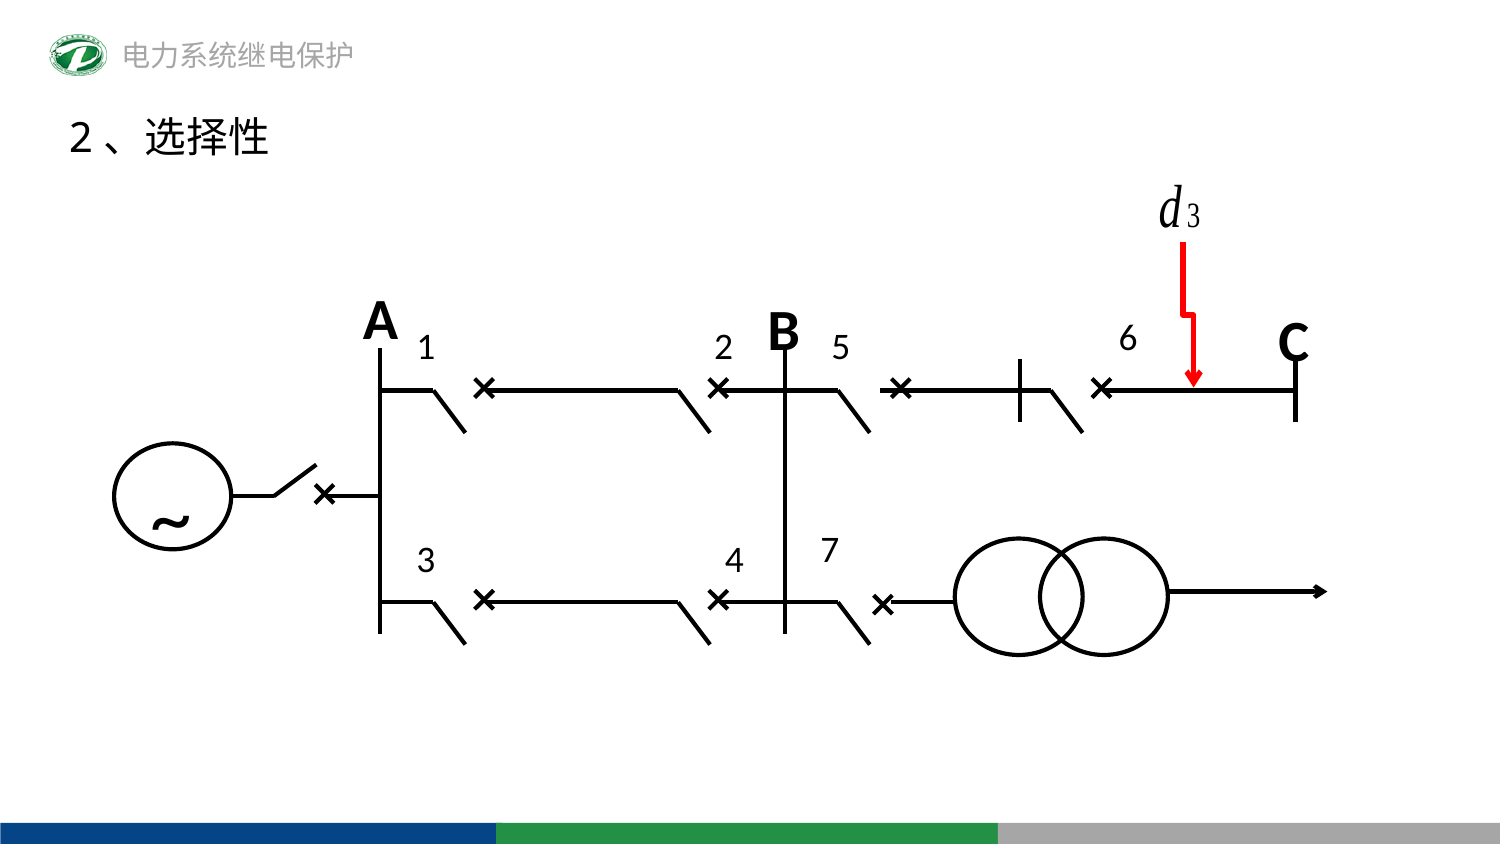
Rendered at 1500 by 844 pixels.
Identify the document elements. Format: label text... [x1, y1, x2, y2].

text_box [704, 374, 732, 402]
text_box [704, 586, 732, 614]
text_box 4 [710, 528, 764, 588]
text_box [887, 374, 915, 389]
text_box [832, 607, 876, 640]
text_box 7 [805, 517, 859, 578]
text_box A [348, 274, 413, 359]
text_box B [752, 284, 817, 370]
text_box 3 [401, 528, 455, 588]
text_box 2 [699, 315, 753, 375]
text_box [672, 395, 716, 428]
text_box 6 [1103, 305, 1157, 366]
picture [41, 19, 118, 91]
text_box 1 [401, 315, 455, 375]
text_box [1117, 296, 1260, 333]
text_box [428, 607, 471, 640]
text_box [427, 395, 471, 428]
text_box [0, 821, 494, 844]
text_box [1045, 395, 1089, 428]
text_box C [1263, 295, 1328, 380]
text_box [672, 607, 716, 640]
text_box [1037, 536, 1170, 658]
list 2、选择性 [53, 102, 1447, 788]
text_box 5 [816, 315, 870, 375]
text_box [273, 464, 317, 497]
text_box [996, 821, 1500, 844]
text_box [470, 586, 498, 614]
text_box [111, 441, 234, 540]
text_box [869, 591, 897, 619]
text_box ~ [135, 455, 210, 571]
text_box [952, 536, 1061, 658]
text_box [494, 821, 996, 844]
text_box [470, 374, 498, 402]
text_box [1151, 171, 1210, 244]
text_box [1087, 374, 1115, 402]
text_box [832, 395, 876, 428]
text_box 电力系统继电保护 [122, 29, 370, 80]
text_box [310, 480, 338, 508]
